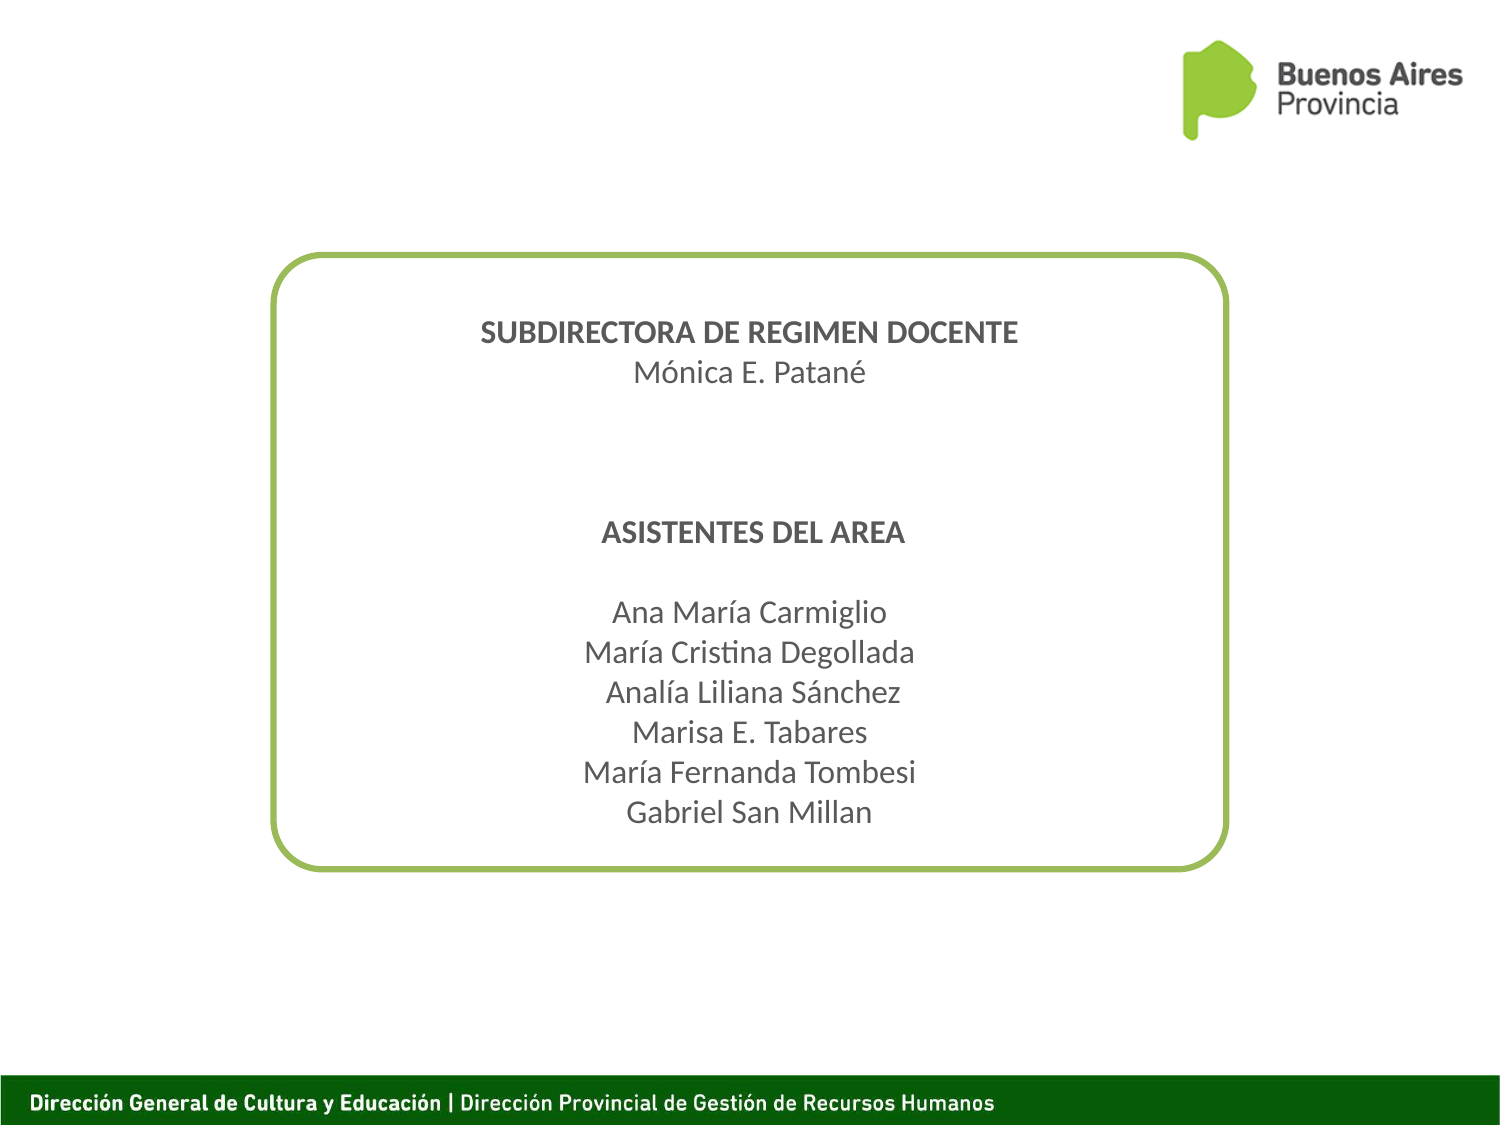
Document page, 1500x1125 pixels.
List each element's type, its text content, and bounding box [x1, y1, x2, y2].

picture [1174, 30, 1471, 150]
text_box SUBDIRECTORA DE REGIMEN DOCENTE Mónica E. Patané ASISTENTES DEL AREA Ana María Carmiglio María Cristina Degollada Analía Liliana Sánchez Marisa E. Tabares María Fernanda Tombesi Gabriel San Millan [106, 303, 1394, 878]
text_box [271, 252, 1229, 872]
picture [0, 1074, 1500, 1125]
